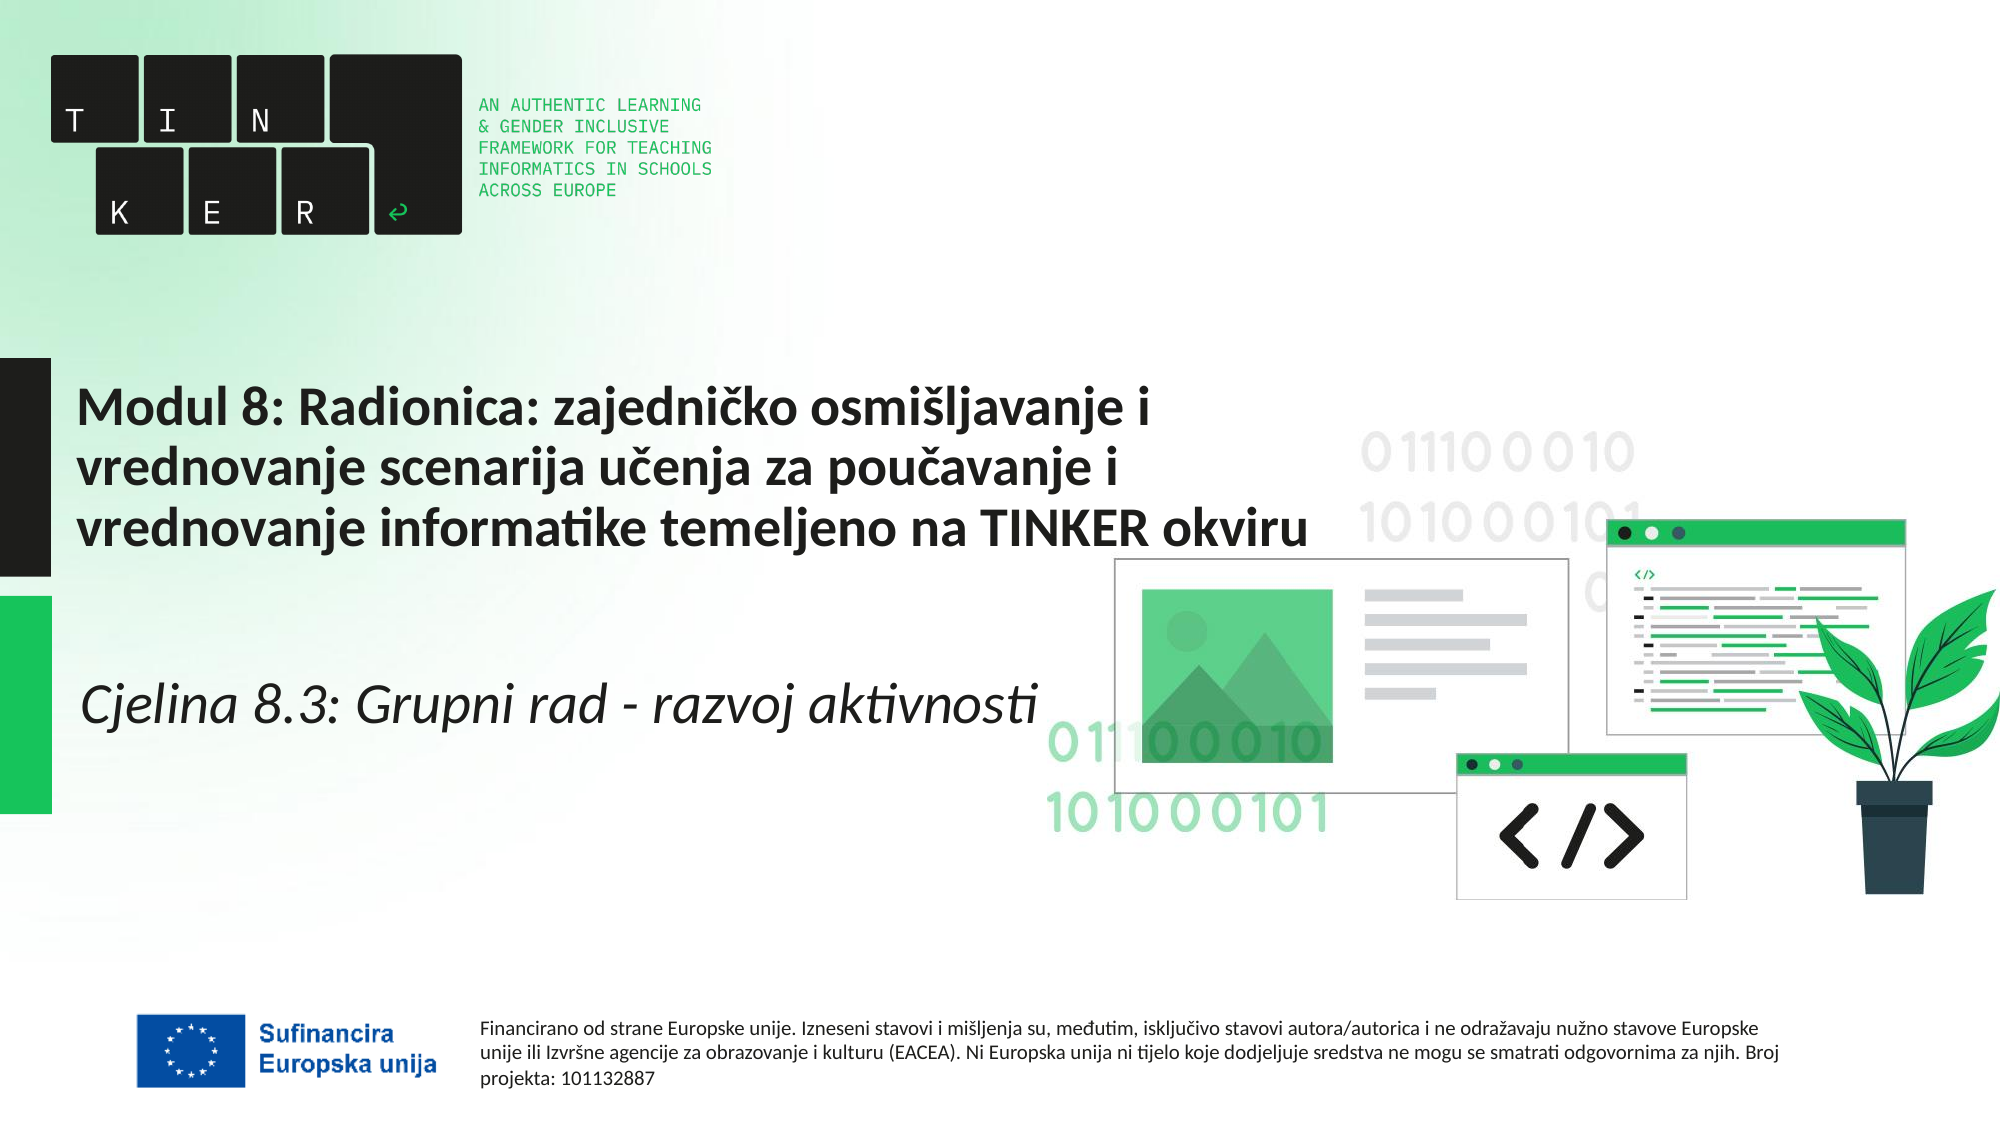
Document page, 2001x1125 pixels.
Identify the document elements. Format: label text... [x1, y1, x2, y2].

subtitle Cjelina 8.3: Grupni rad - razvoj aktivnosti [65, 599, 1197, 812]
picture [0, 0, 843, 1125]
picture [1047, 431, 2000, 900]
title Modul 8: Radionica: zajedničko osmišljavanje i vrednovanje scenarija učenja za poučavanje i vrednovanje informatike temeljeno na TINKER okviru [61, 358, 1338, 578]
